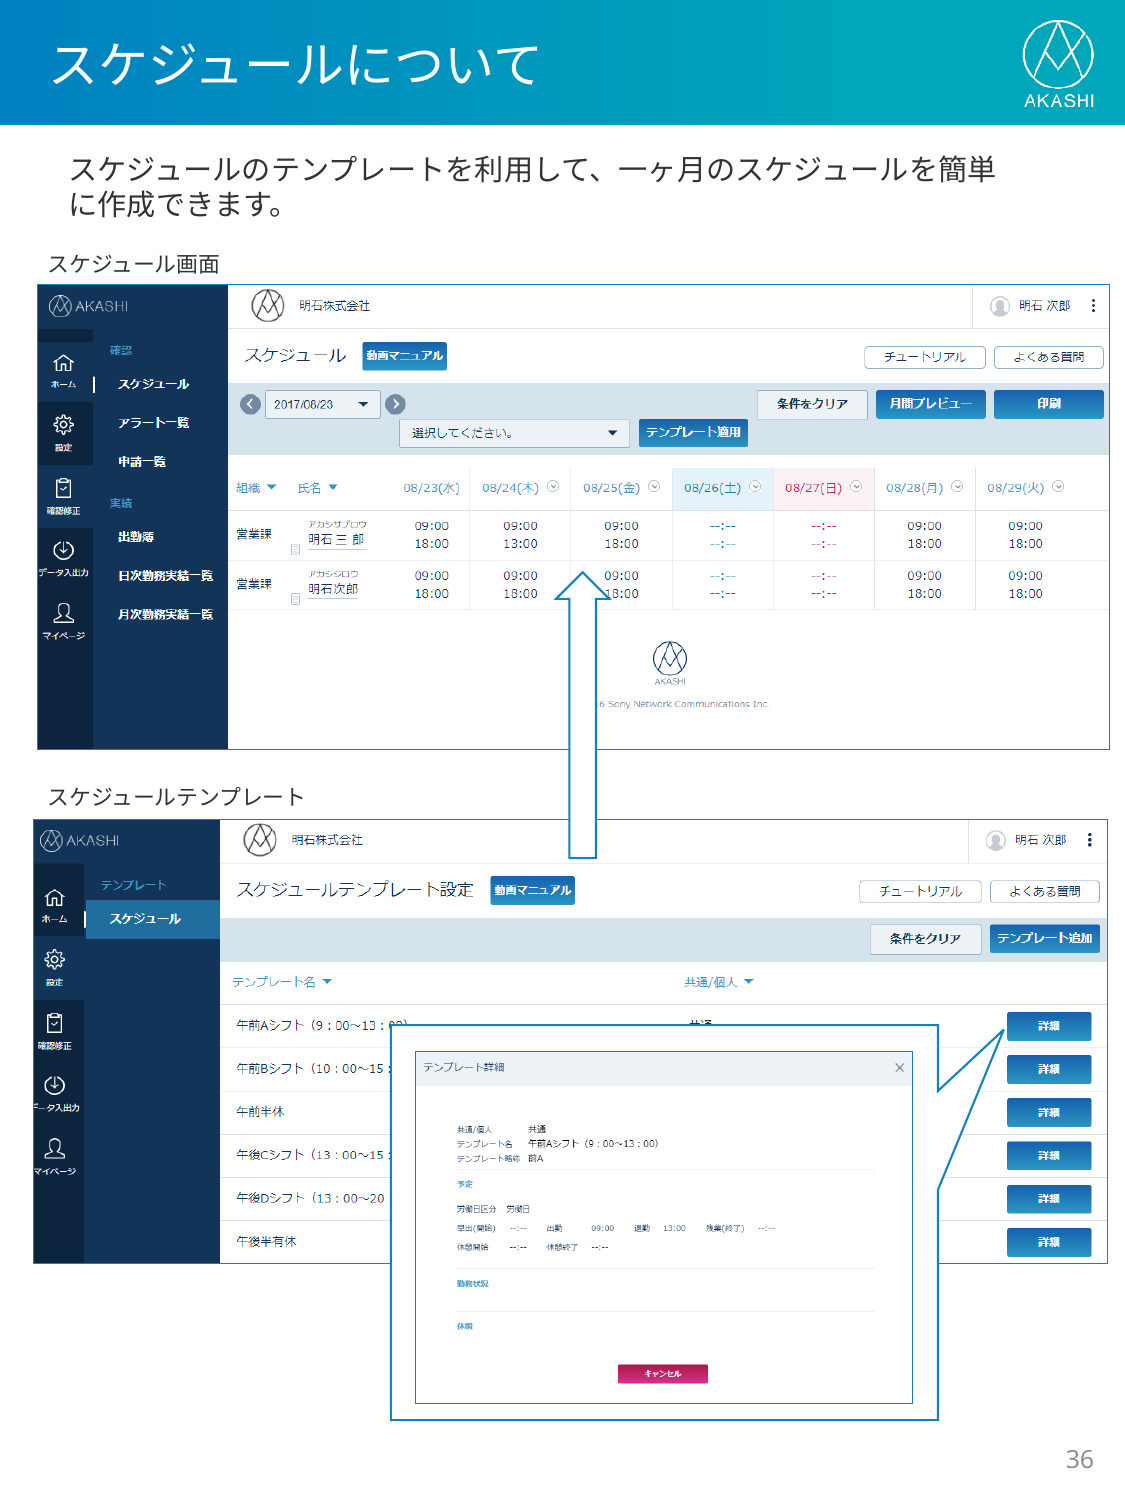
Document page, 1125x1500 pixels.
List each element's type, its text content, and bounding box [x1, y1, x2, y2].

picture [36, 284, 1110, 750]
text_box [568, 750, 598, 819]
picture [1045, 9, 1103, 117]
text_box スケジュール画面 [33, 242, 335, 284]
slide_number 35 [856, 1420, 1110, 1500]
picture [33, 819, 1108, 1404]
text_box スケジュールのテンプレートを利用して、一ヶ月のスケジュールを簡単に作成できます。 [53, 144, 1025, 229]
text_box スケジュールテンプレート [33, 776, 335, 818]
title スケジュールについて [33, 0, 1045, 123]
text_box [389, 1264, 940, 1422]
